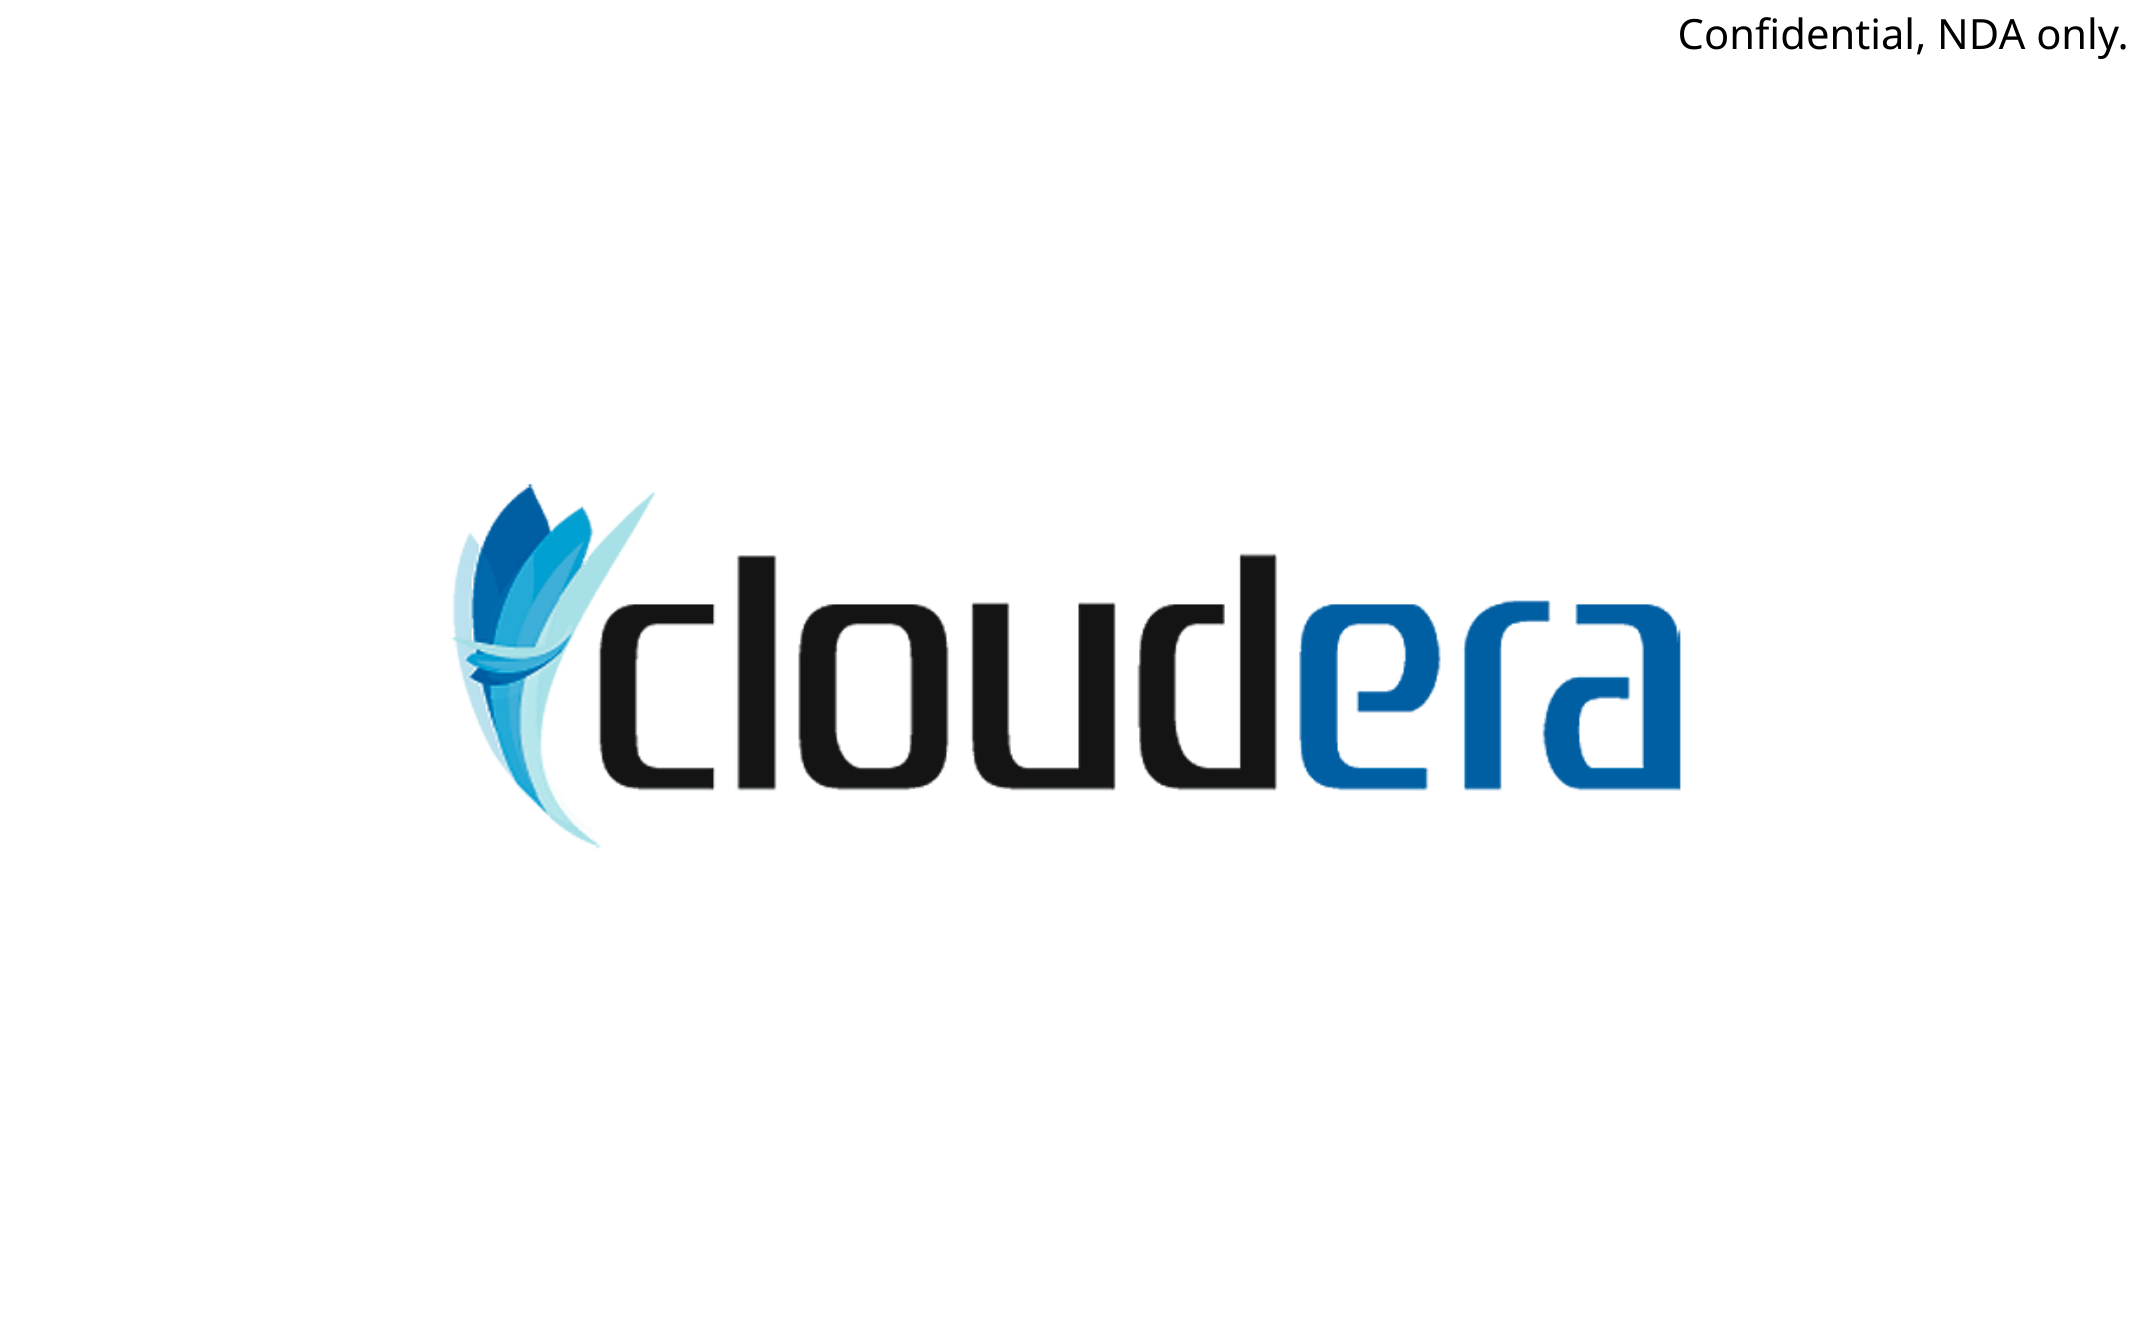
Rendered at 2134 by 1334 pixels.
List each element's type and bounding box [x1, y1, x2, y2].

picture [439, 462, 1691, 871]
